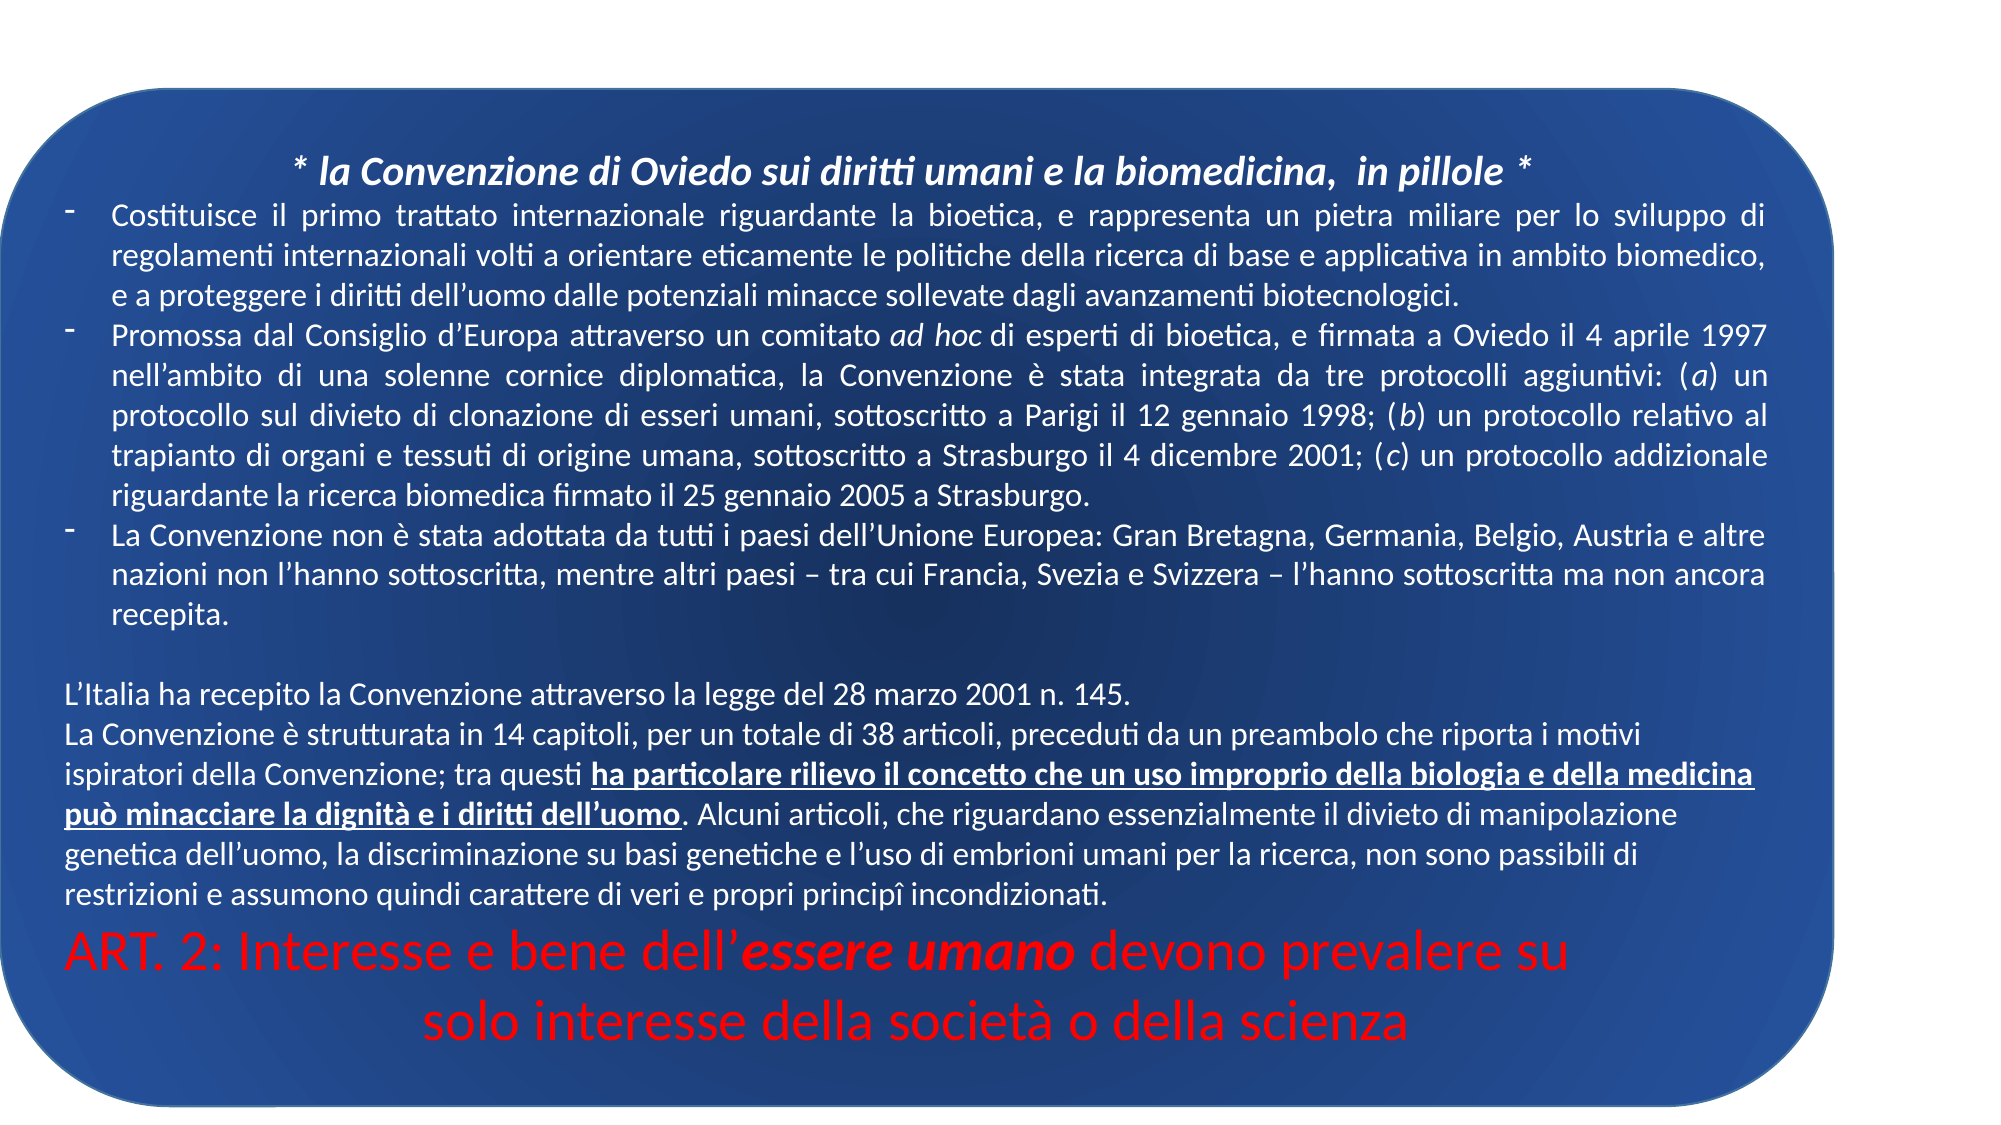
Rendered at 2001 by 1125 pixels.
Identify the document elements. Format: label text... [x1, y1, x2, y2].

text_box * la Convenzione di Oviedo sui diritti umani e la biomedicina, in pillole * Costituisce il primo trattato internazionale riguardante la bioetica, e rappresenta un pietra miliare per lo sviluppo di regolamenti internazionali volti a orientare eticamente le politiche della ricerca di base e applicativa in ambito biomedico, e a proteggere i diritti dell’uomo dalle potenziali minacce sollevate dagli avanzamenti biotecnologici. Promossa dal Consiglio d’Europa attraverso un comitato ad hoc di esperti di bioetica, e firmata a Oviedo il 4 aprile 1997 nell’ambito di una solenne cornice diplomatica, la Convenzione è stata integrata da tre protocolli aggiuntivi: (a) un protocollo sul divieto di clonazione di esseri umani, sottoscritto a Parigi il 12 gennaio 1998; (b) un protocollo relativo al trapianto di organi e tessuti di origine umana, sottoscritto a Strasburgo il 4 dicembre 2001; (c) un protocollo addizionale riguardante la ricerca biomedica firmato il 25 gennaio 2005 a Strasburgo. La Convenzione non è stata adottata da tutti i paesi dell’Unione Europea: Gran Bretagna, Germania, Belgio, Austria e altre nazioni non l’hanno sottoscritta, mentre altri paesi – tra cui Francia, Svezia e Svizzera – l’hanno sottoscritta ma non ancora recepita. L’Italia ha recepito la Convenzione attraverso la legge del 28 marzo 2001 n. 145. La Convenzione è strutturata in 14 capitoli, per un totale di 38 articoli, preceduti da un preambolo che riporta i motivi ispiratori della Convenzione; tra questi ha particolare rilievo il concetto che un uso improprio della biologia e della medicina può minacciare la dignità e i diritti dell’uomo. Alcuni articoli, che riguardano essenzialmente il divieto di manipolazione genetica dell’uomo, la discriminazione su basi genetiche e l’uso di embrioni umani per la ricerca, non sono passibili di restrizioni e assumono quindi carattere di veri e propri principî incondizionati. ART. 2: Interesse e bene dell’essere umano devono prevalere su solo interesse della società o della scienza [0, 87, 1835, 1108]
